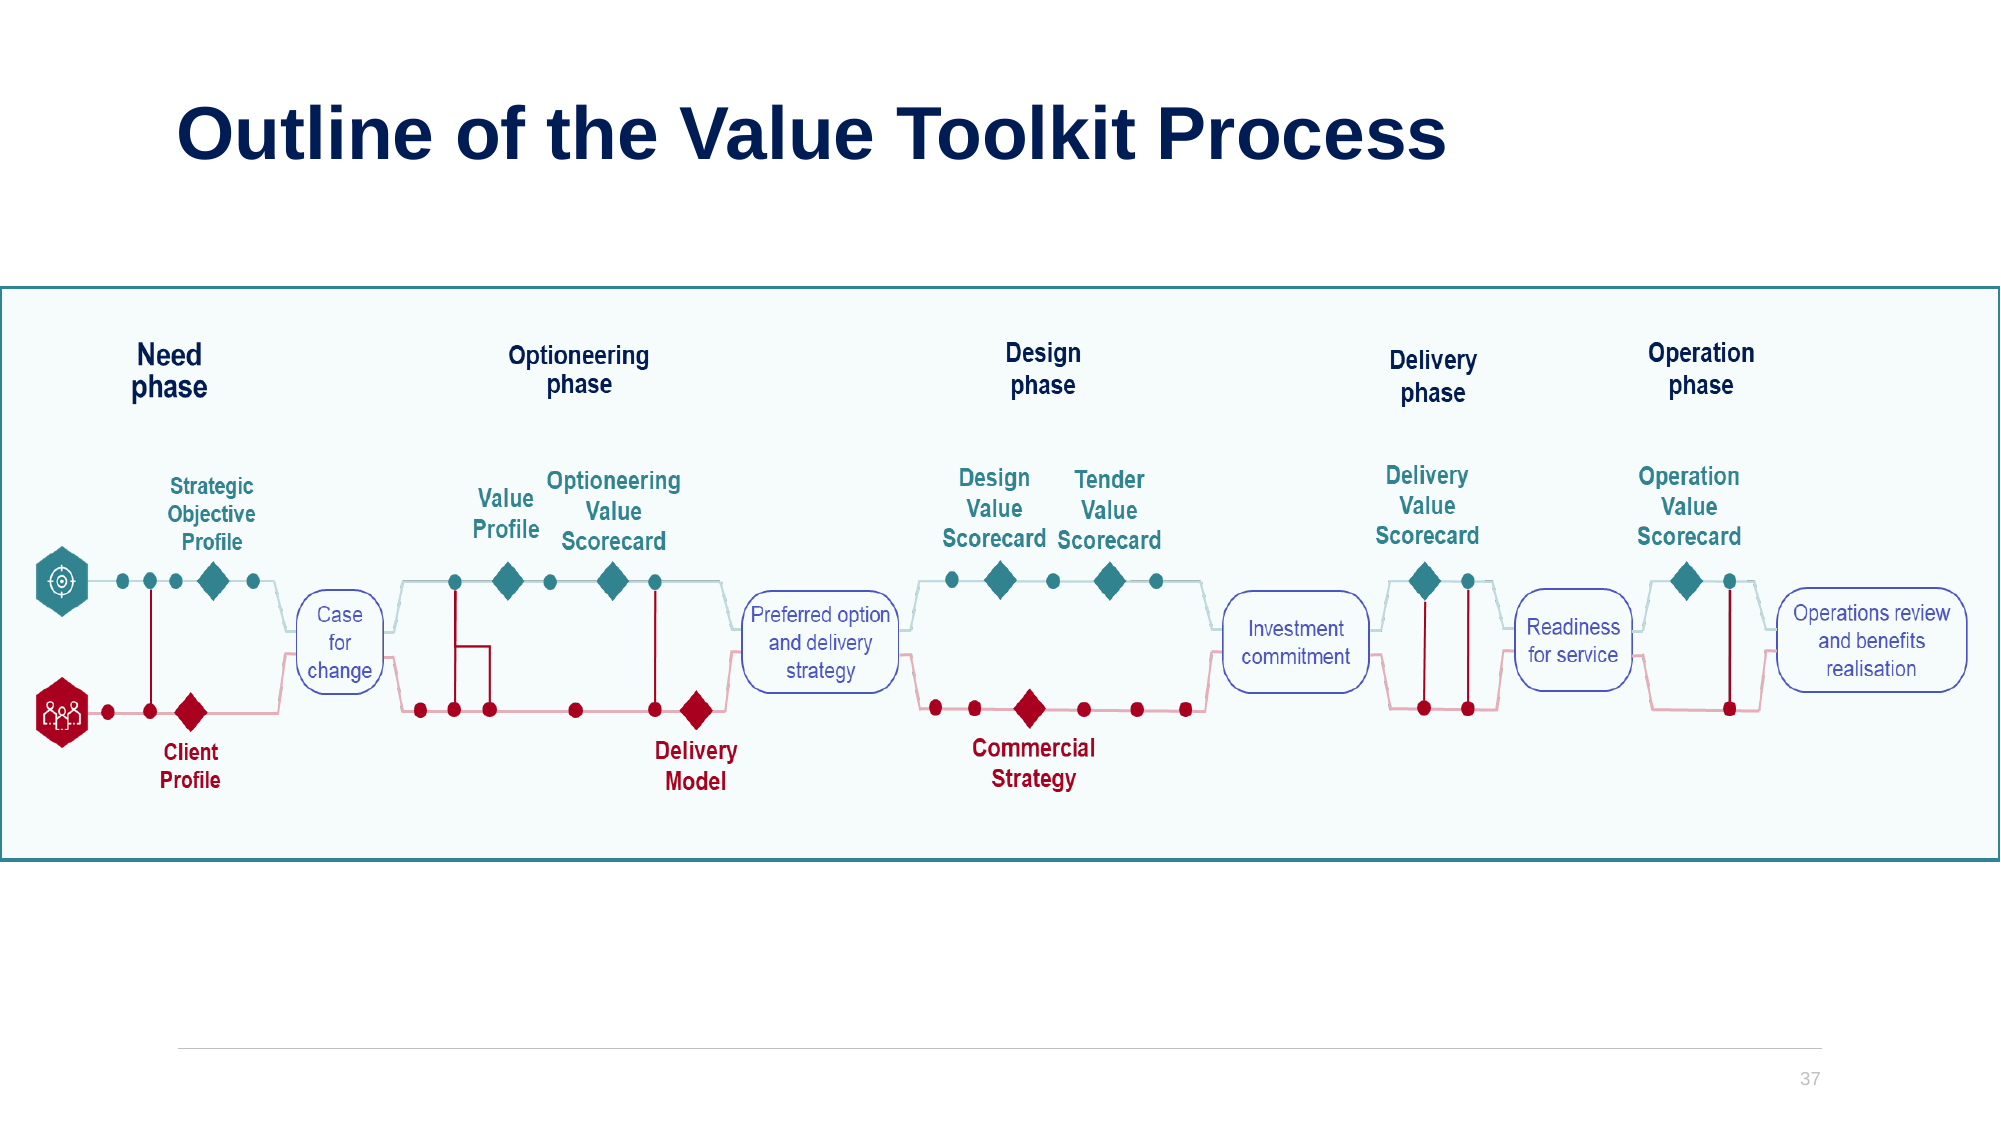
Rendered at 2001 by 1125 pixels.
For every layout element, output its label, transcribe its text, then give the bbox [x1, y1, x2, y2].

slide_number 37 [1386, 1048, 1837, 1108]
title Outline of the Value Toolkit Process [176, 94, 1822, 216]
picture [32, 323, 1968, 824]
text_box [0, 286, 2000, 861]
